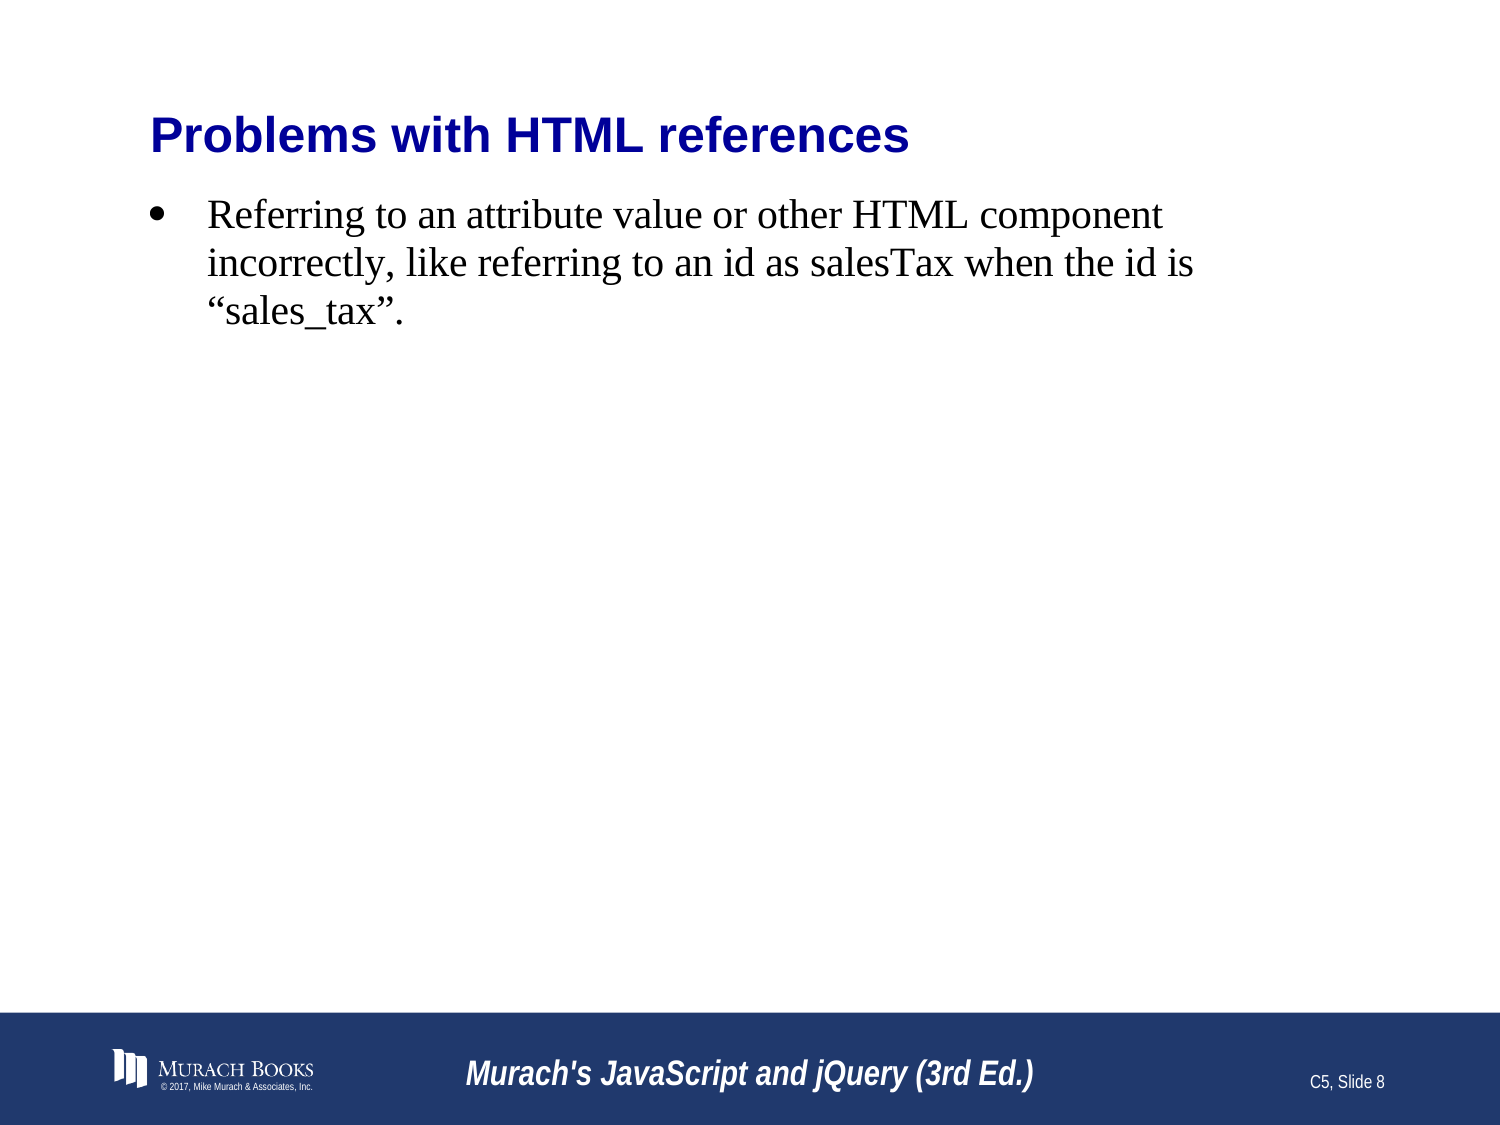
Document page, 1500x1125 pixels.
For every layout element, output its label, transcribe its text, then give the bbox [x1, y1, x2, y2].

slide_number Murach's JavaScript and jQuery (3rd Ed.) [463, 1025, 1050, 1100]
title Problems with HTML references [150, 102, 1350, 164]
footer © 2017, Mike Murach & Associates, Inc. [12, 1025, 463, 1100]
slide_number C5, Slide 8 [1087, 1025, 1400, 1100]
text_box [149, 187, 1350, 347]
